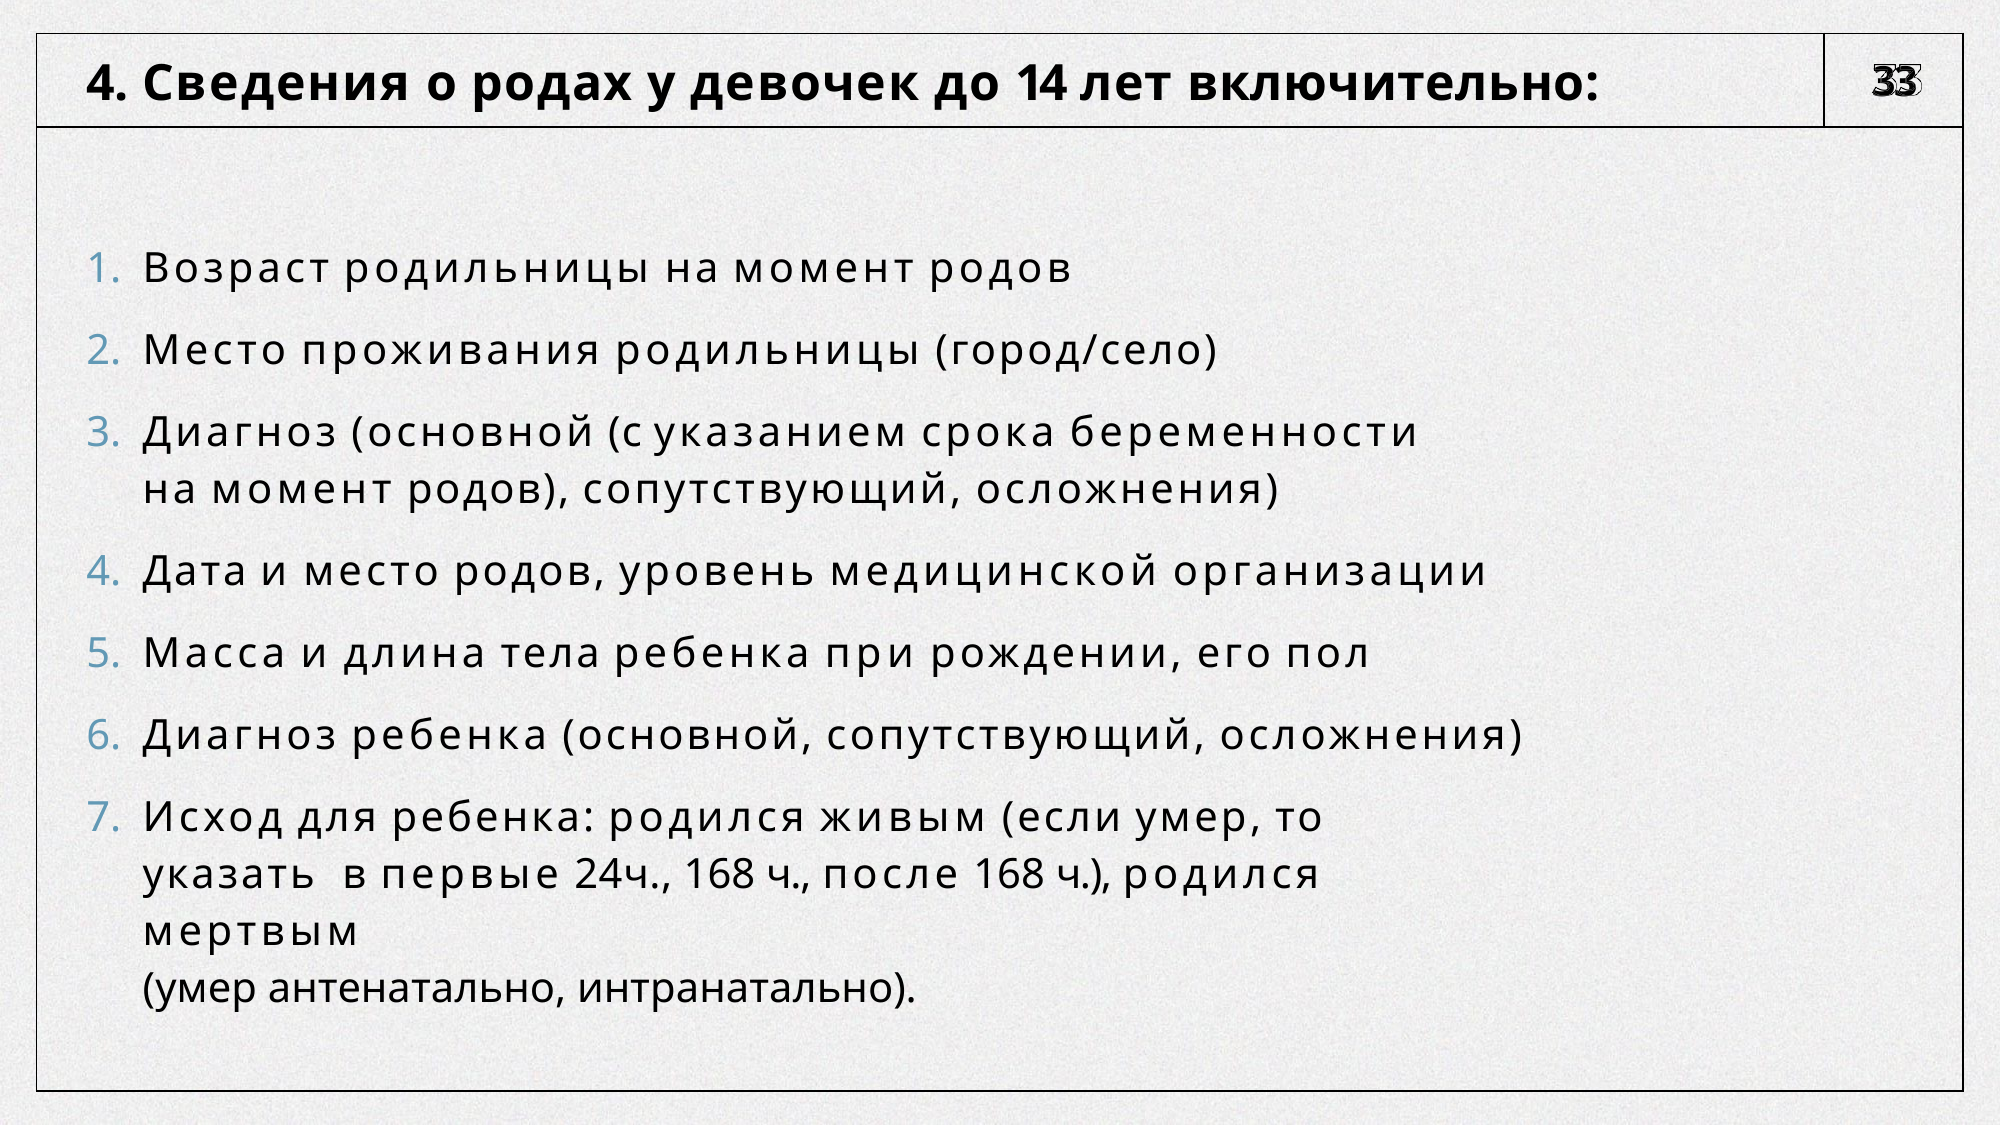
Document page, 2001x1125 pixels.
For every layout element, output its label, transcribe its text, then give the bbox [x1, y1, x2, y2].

picture [0, 0, 2000, 1125]
table_header 4. Сведения о родах у девочек до 14 лет включительно: [37, 34, 1823, 126]
table_cell Возраст родильницы на момент родов Место проживания родильницы (город/село) Диагноз (основной (с указанием срока беременности на момент родов), сопутствующий, осложнения) Дата и место родов, уровень медицинской организации Масса и длина тела ребенка при рождении, его пол Диагноз ребенка (основной, сопутствующий, осложнения) Исход для ребенка: родился живым (если умер, то указать в первые 24ч., 168 ч., после 168 ч.), родился мертвым (умер антенатально, интранатально). [37, 128, 1962, 1090]
table_header 33 [1825, 34, 1962, 126]
